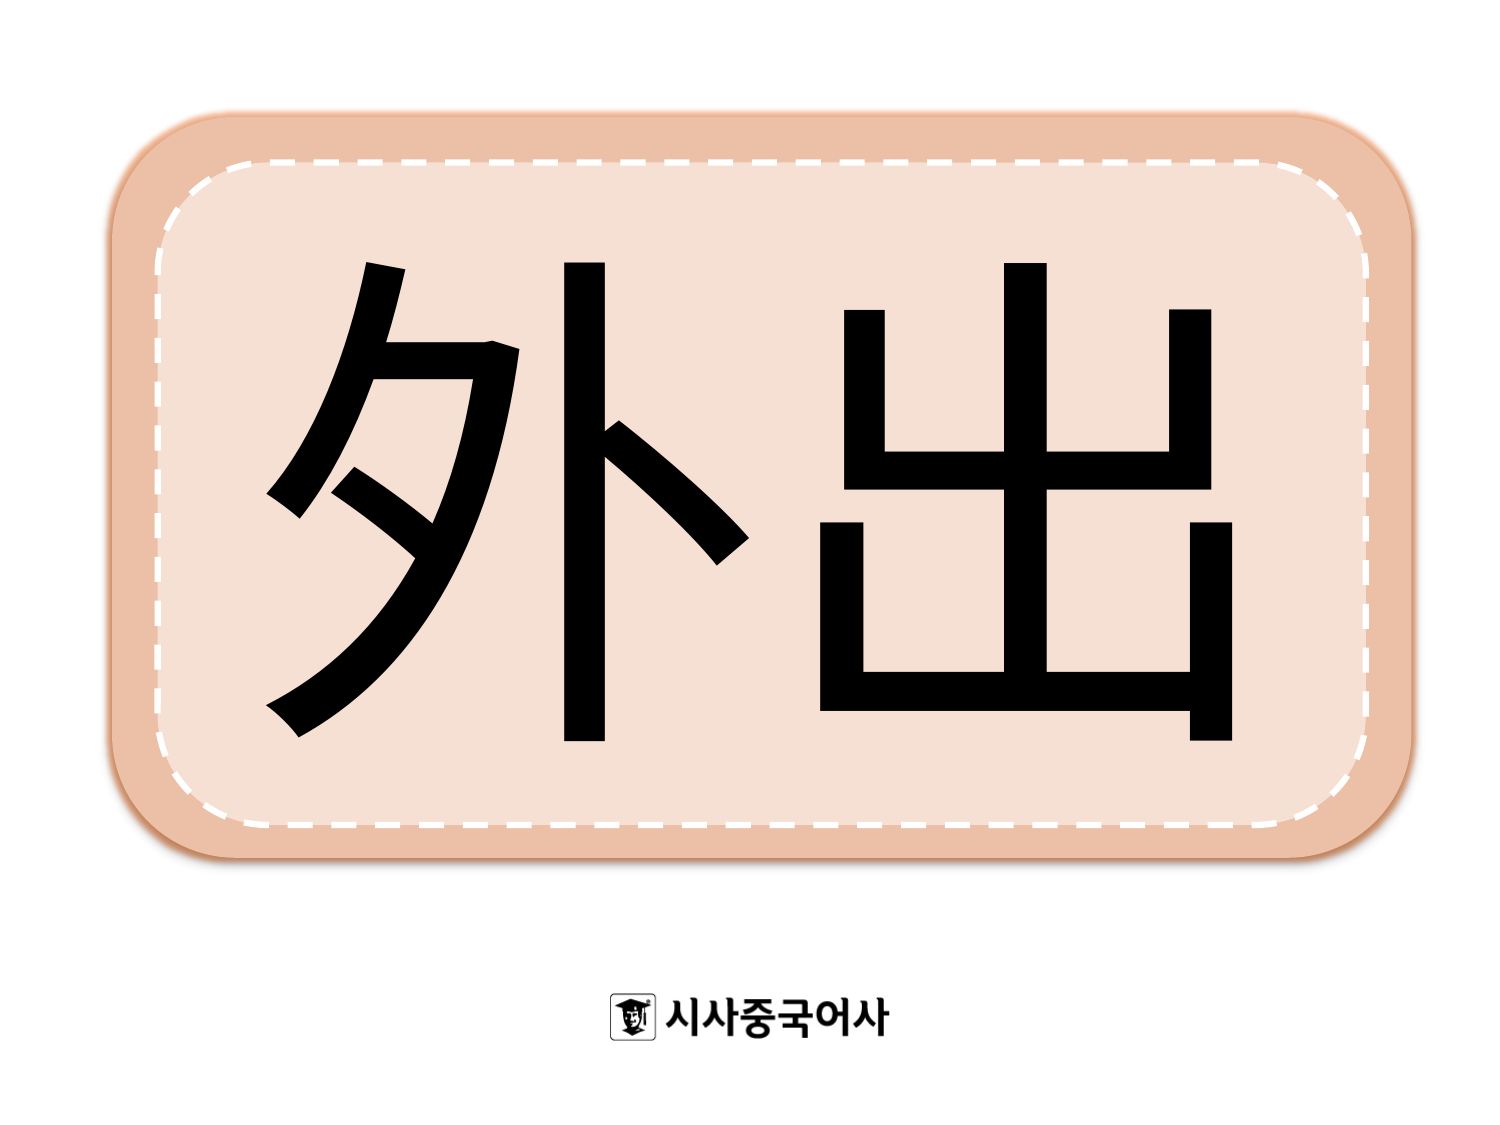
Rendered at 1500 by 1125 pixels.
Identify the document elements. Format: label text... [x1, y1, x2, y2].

text_box 外出 [162, 160, 1371, 824]
picture [602, 987, 898, 1047]
